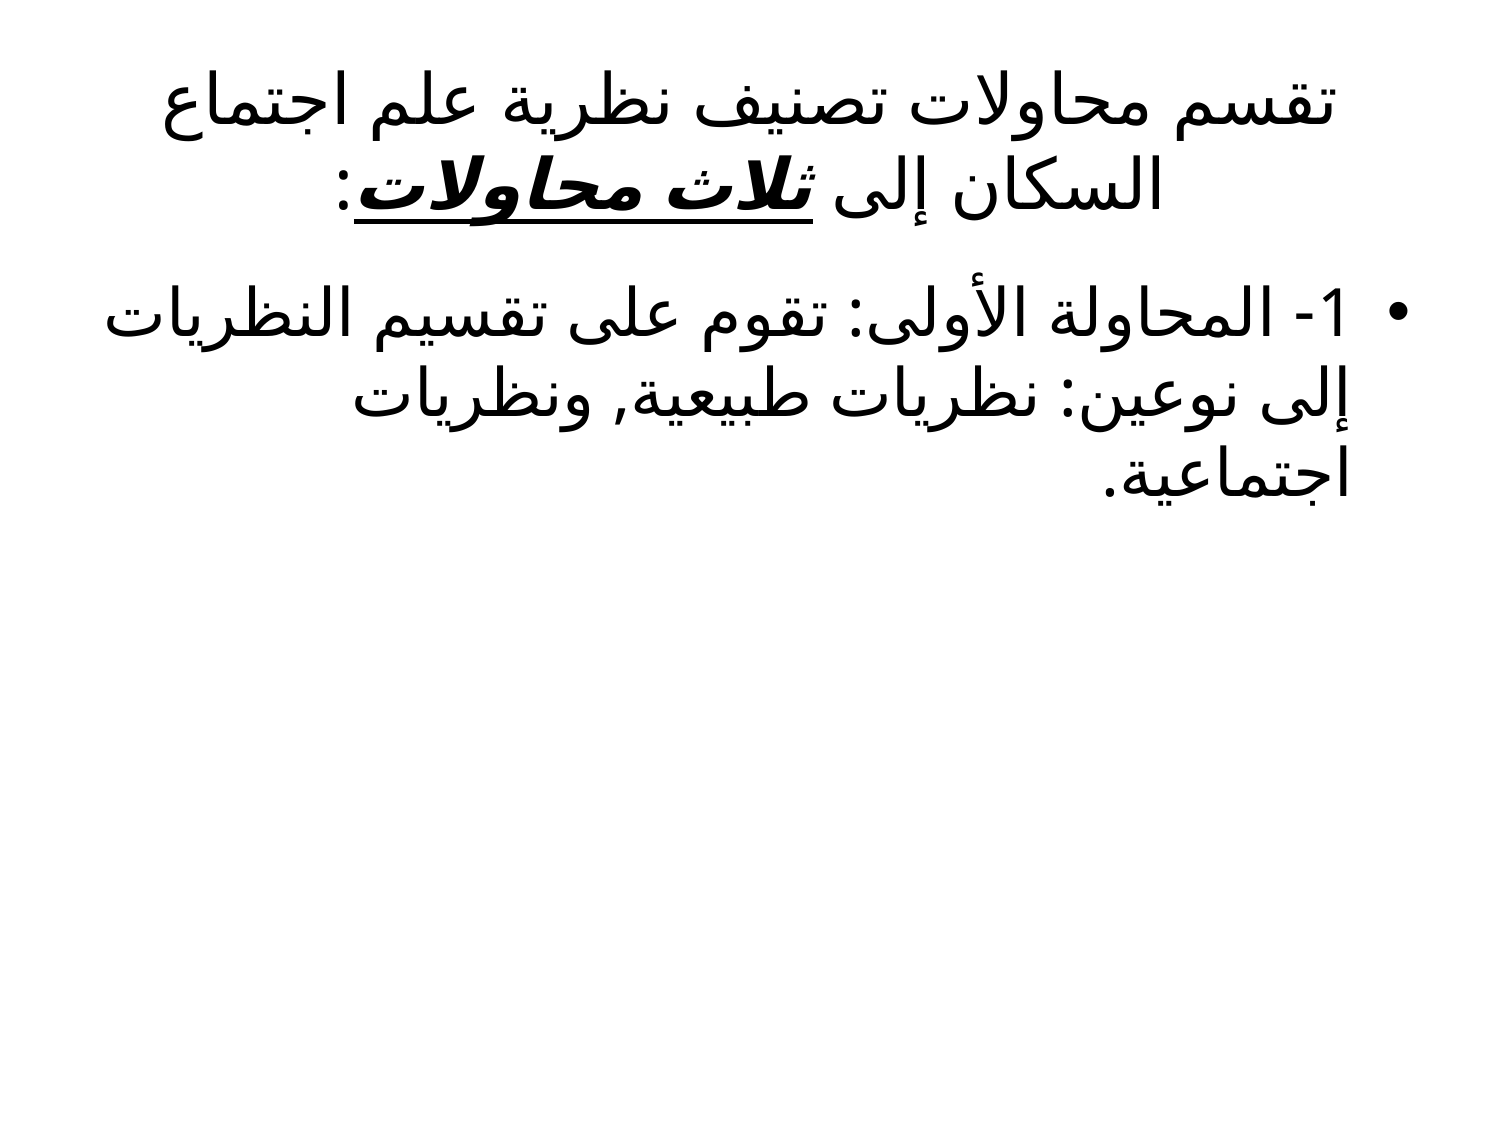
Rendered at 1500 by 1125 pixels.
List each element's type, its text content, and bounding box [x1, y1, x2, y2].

title تقسم محاولات تصنيف نظرية علم اجتماع السكان إلى ثلاث محاولات: [75, 45, 1425, 233]
list 1- المحاولة الأولى: تقوم على تقسيم النظريات إلى نوعين: نظريات طبيعية, ونظريات اجتماعية. [75, 262, 1425, 1005]
